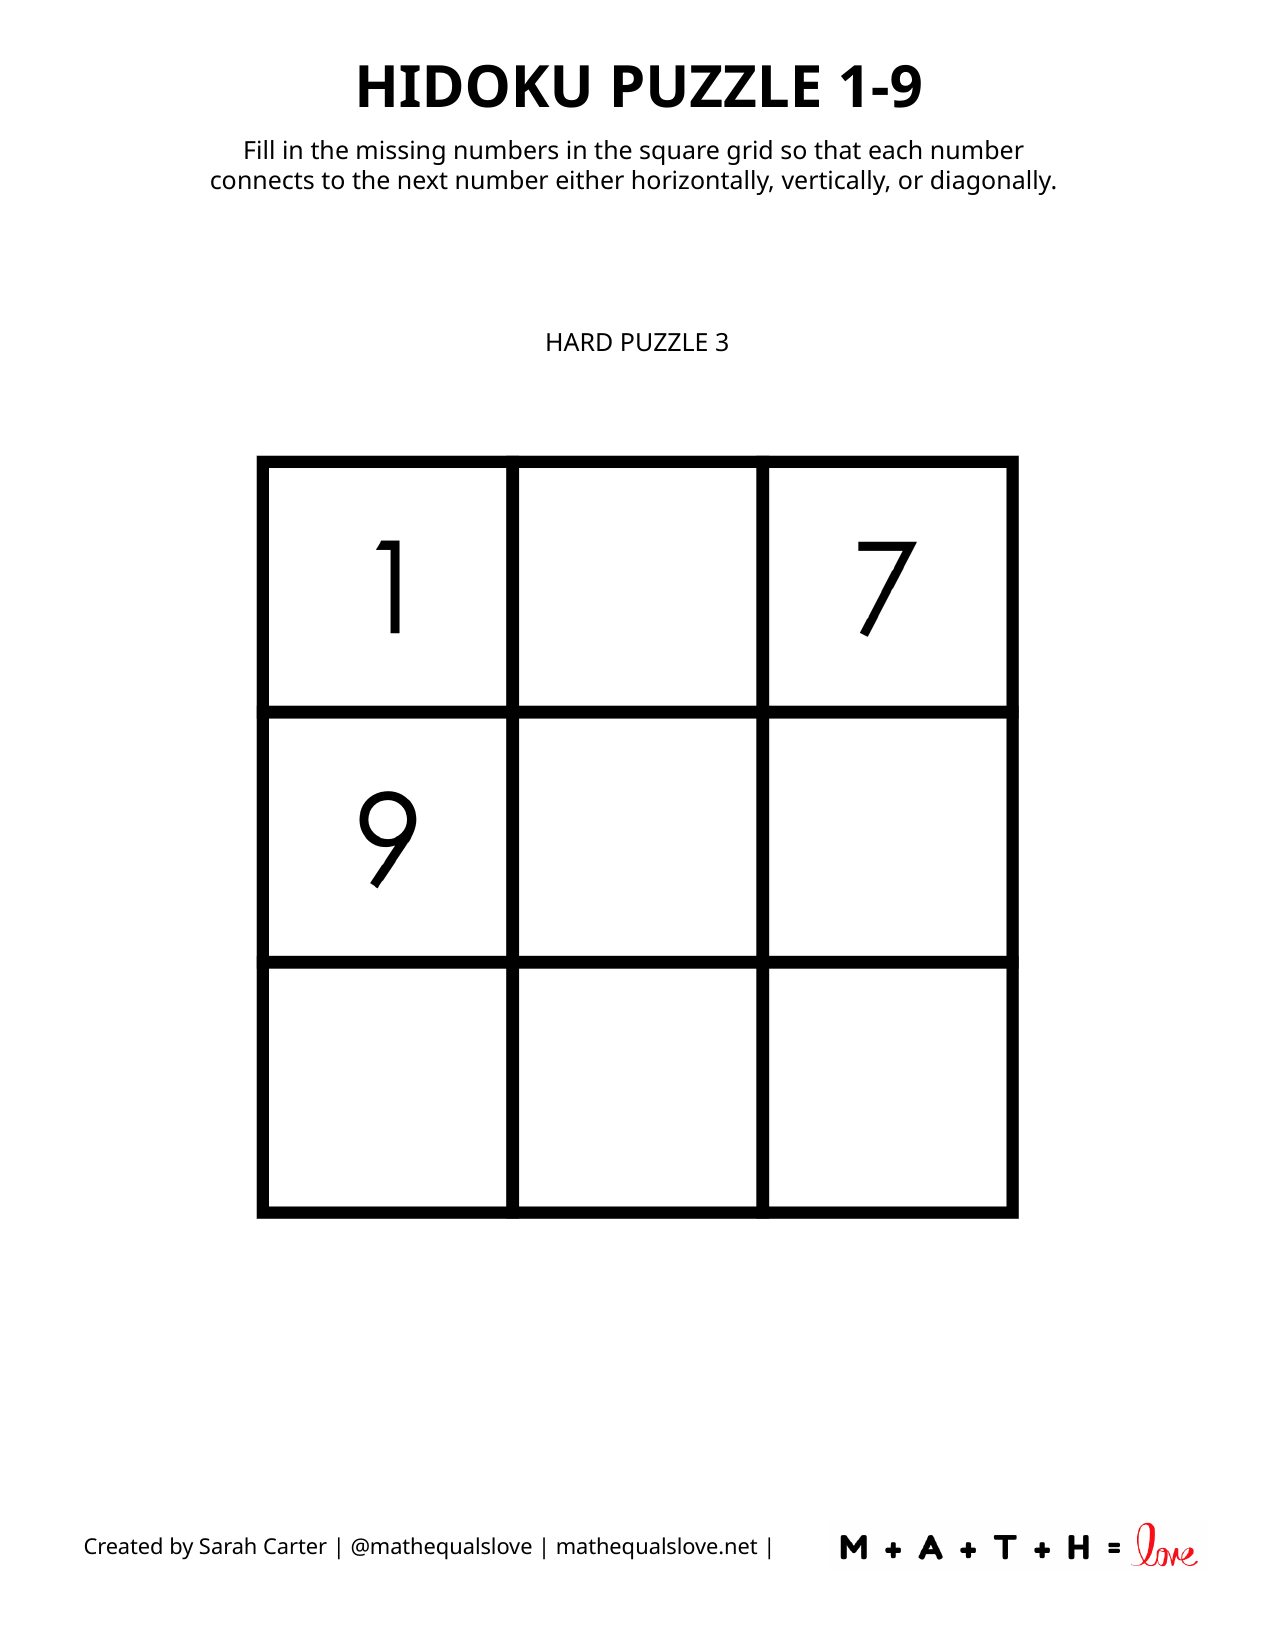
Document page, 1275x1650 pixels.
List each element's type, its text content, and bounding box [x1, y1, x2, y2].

text_box HIDOKU PUZZLE 1-9 [66, 41, 1211, 127]
picture [826, 1520, 1207, 1572]
text_box Fill in the missing numbers in the square grid so that each number connects to the next number either horizontally, vertically, or diagonally. [0, 127, 1275, 199]
text_box Created by Sarah Carter | @mathequalslove | mathequalslove.net | [68, 1525, 826, 1566]
picture [0, 199, 1275, 1476]
